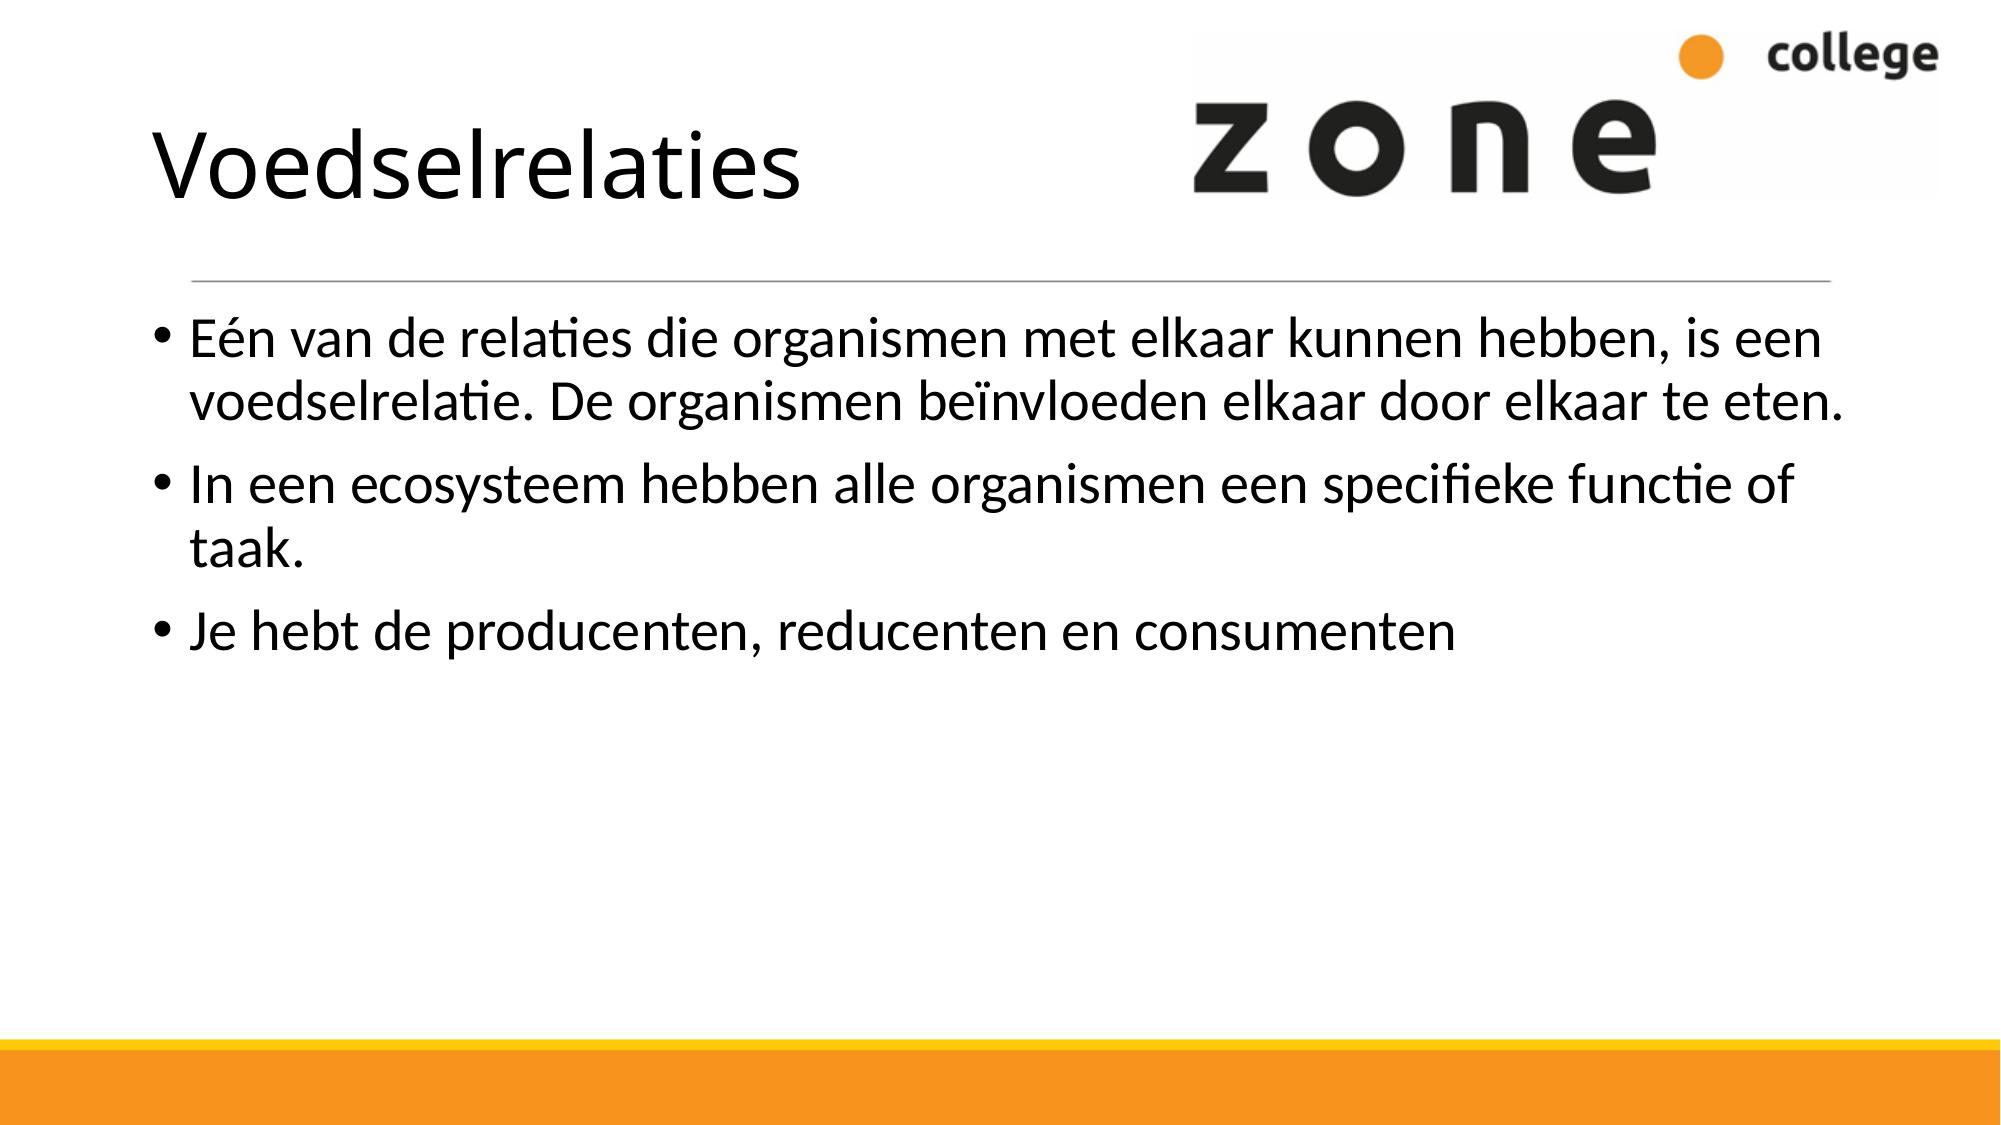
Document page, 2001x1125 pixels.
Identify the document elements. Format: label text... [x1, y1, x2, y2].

title Voedselrelaties [137, 59, 1863, 278]
list Eén van de relaties die organismen met elkaar kunnen hebben, is een voedselrelatie. De organismen beïnvloeden elkaar door elkaar te eten. In een ecosysteem hebben alle organismen een specifieke functie of taak. Je hebt de producenten, reducenten en consumenten [137, 299, 1863, 1014]
picture [0, 0, 2001, 1125]
